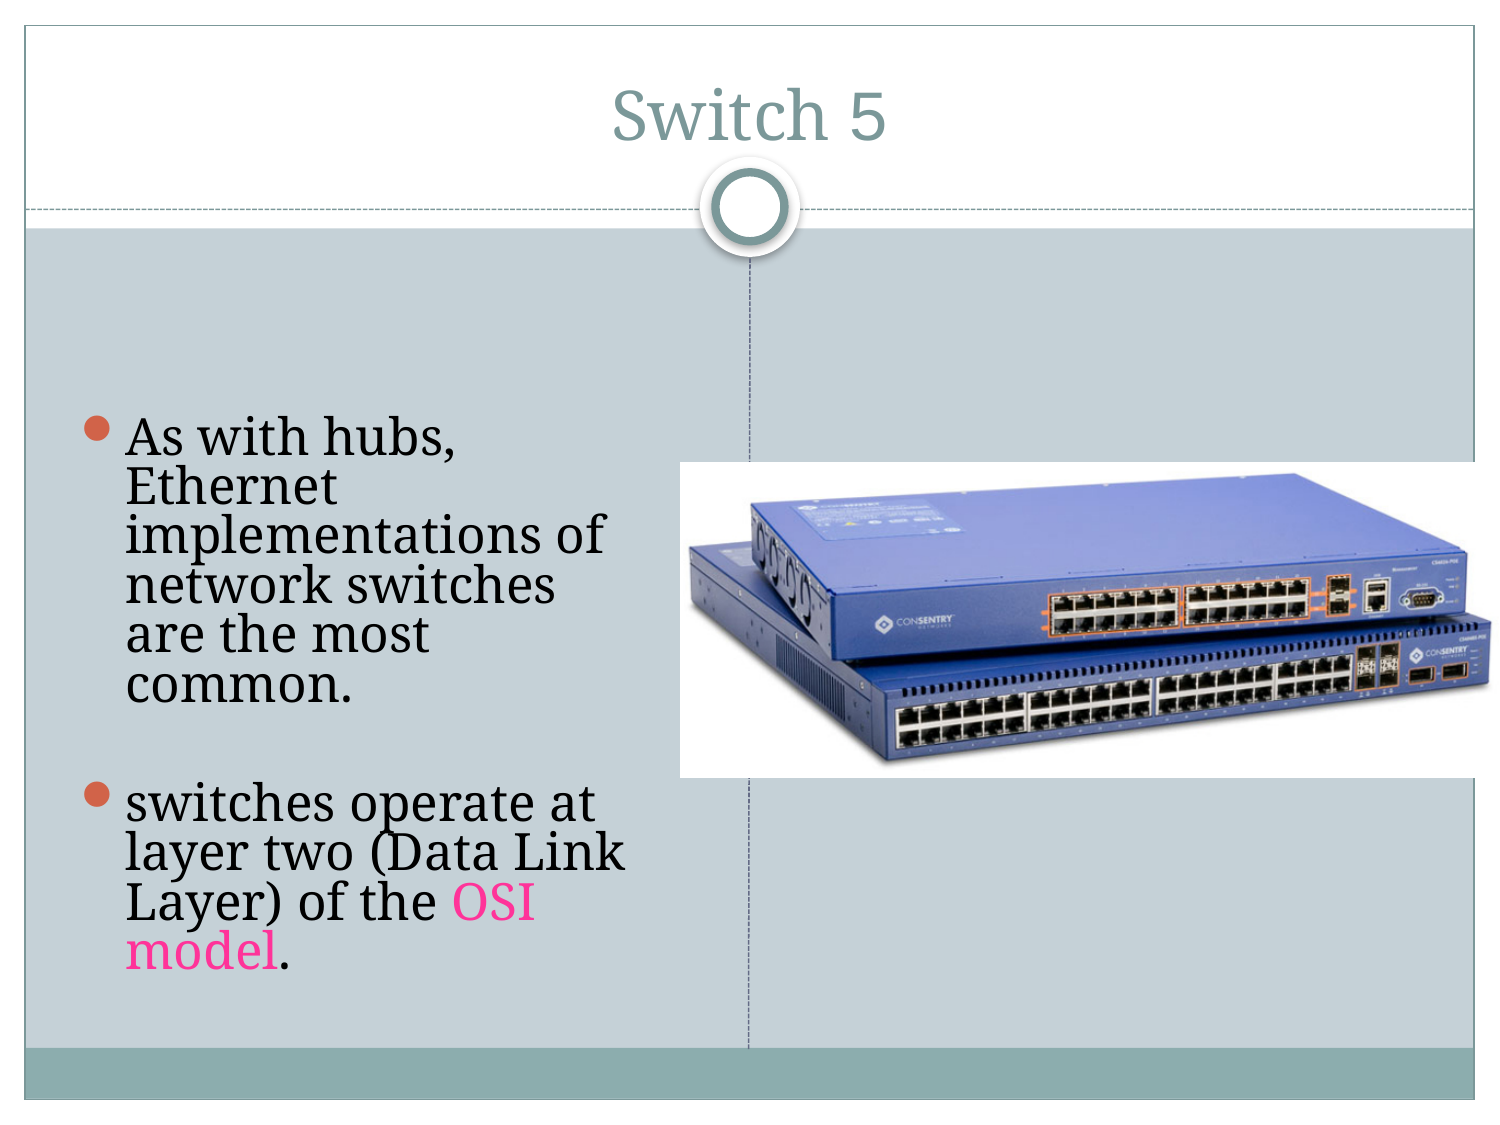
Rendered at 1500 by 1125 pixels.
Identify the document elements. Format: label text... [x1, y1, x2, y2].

picture [679, 462, 1500, 778]
list As with hubs, Ethernet implementations of network switches are the most common. switches operate at layer two (Data Link Layer) of the OSI model. [65, 408, 663, 988]
title 5 Switch [49, 37, 1450, 162]
